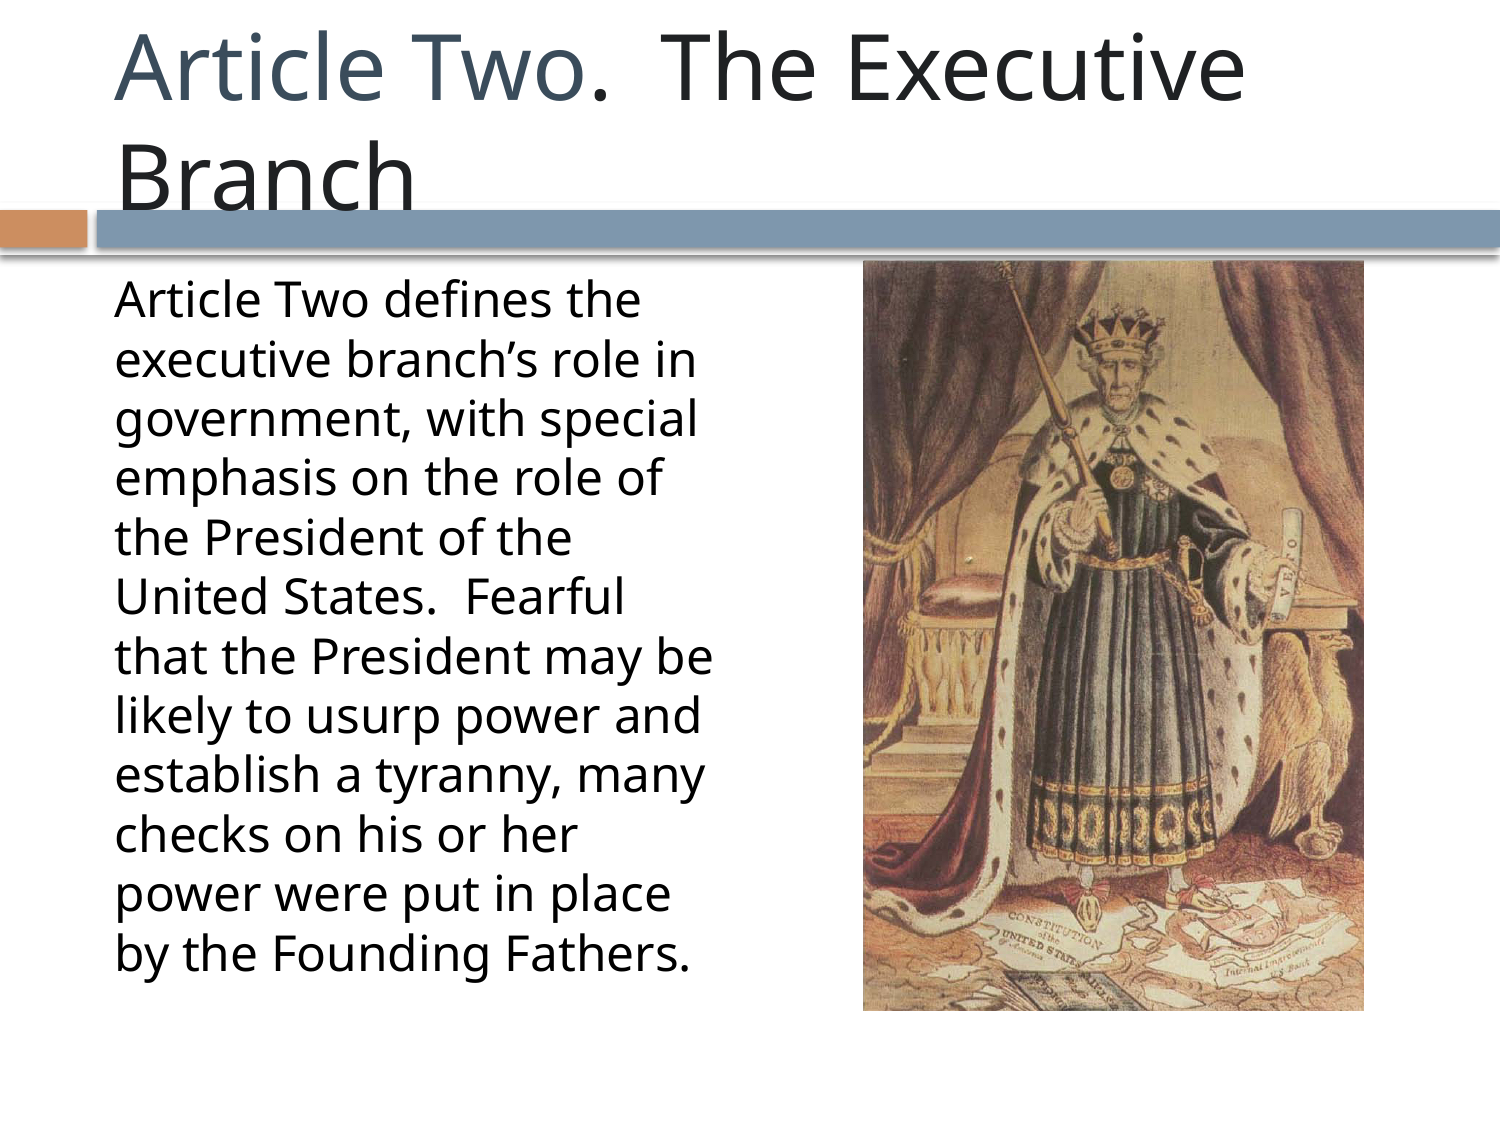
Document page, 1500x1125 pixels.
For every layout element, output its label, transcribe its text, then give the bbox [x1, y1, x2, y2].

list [863, 260, 1364, 1011]
list Article Two defines the executive branch’s role in government, with special emphasis on the role of the President of the United States. Fearful that the President may be likely to usurp power and establish a tyranny, many checks on his or her power were put in place by the Founding Fathers. [99, 260, 738, 1011]
title Article Two. The Executive Branch [99, 37, 1438, 200]
